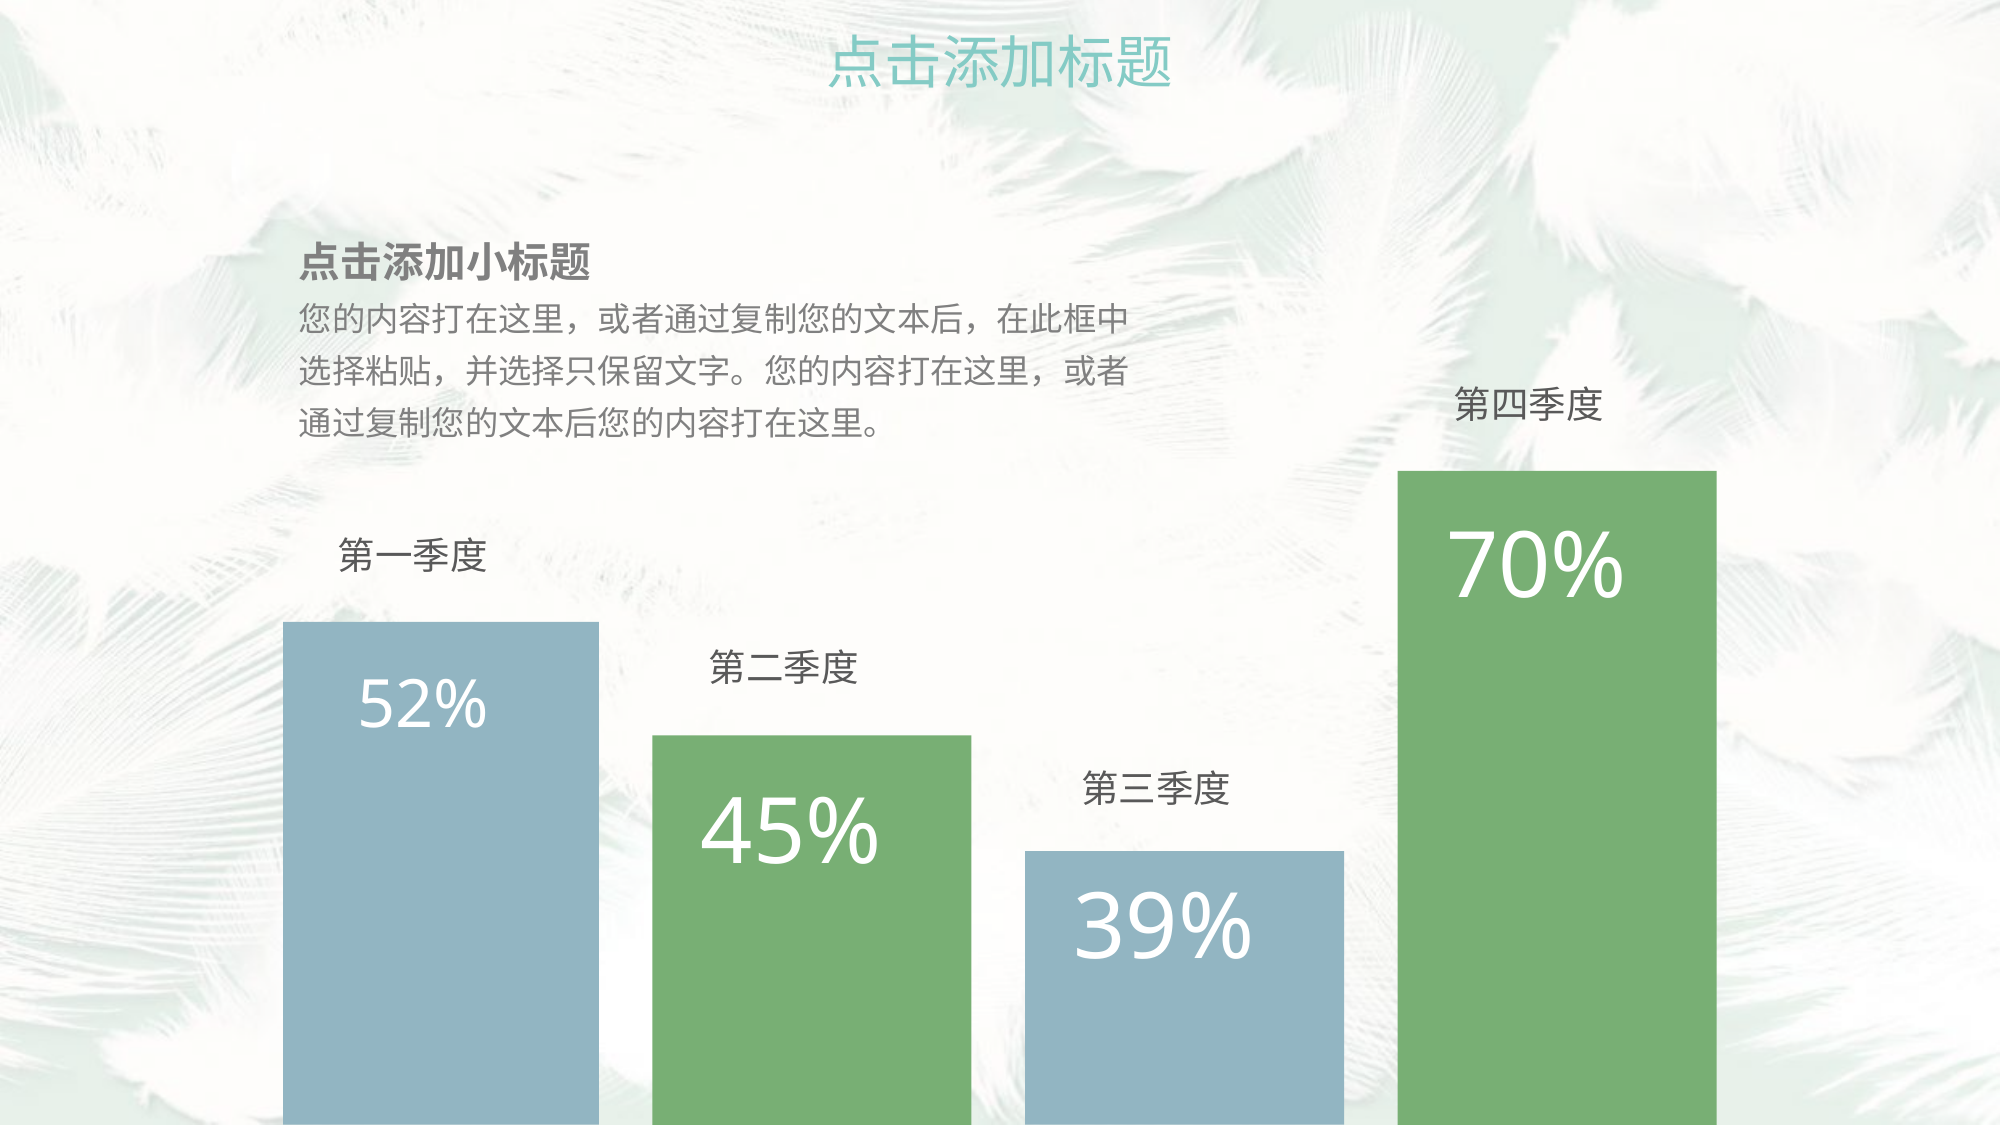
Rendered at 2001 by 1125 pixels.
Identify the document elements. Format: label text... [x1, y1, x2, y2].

text_box [1397, 470, 1717, 1125]
text_box 第三季度 [1069, 764, 1300, 816]
text_box 70% [1431, 497, 1643, 623]
text_box 第二季度 [696, 643, 928, 695]
text_box 52% [342, 653, 505, 749]
text_box [652, 735, 972, 1125]
text_box 45% [685, 764, 898, 890]
text_box 第一季度 [325, 531, 557, 583]
text_box 点击添加标题 [383, 26, 1617, 104]
text_box [283, 621, 599, 1125]
text_box 第四季度 [1442, 380, 1673, 432]
text_box 39% [0, 0, 2000, 1125]
text_box [1025, 851, 1345, 1125]
text_box 点击添加小标题 您的内容打在这里，或者通过复制您的文本后，在此框中选择粘贴，并选择只保留文字。您的内容打在这里，或者通过复制您的文本后您的内容打在这里。 [283, 178, 1174, 450]
